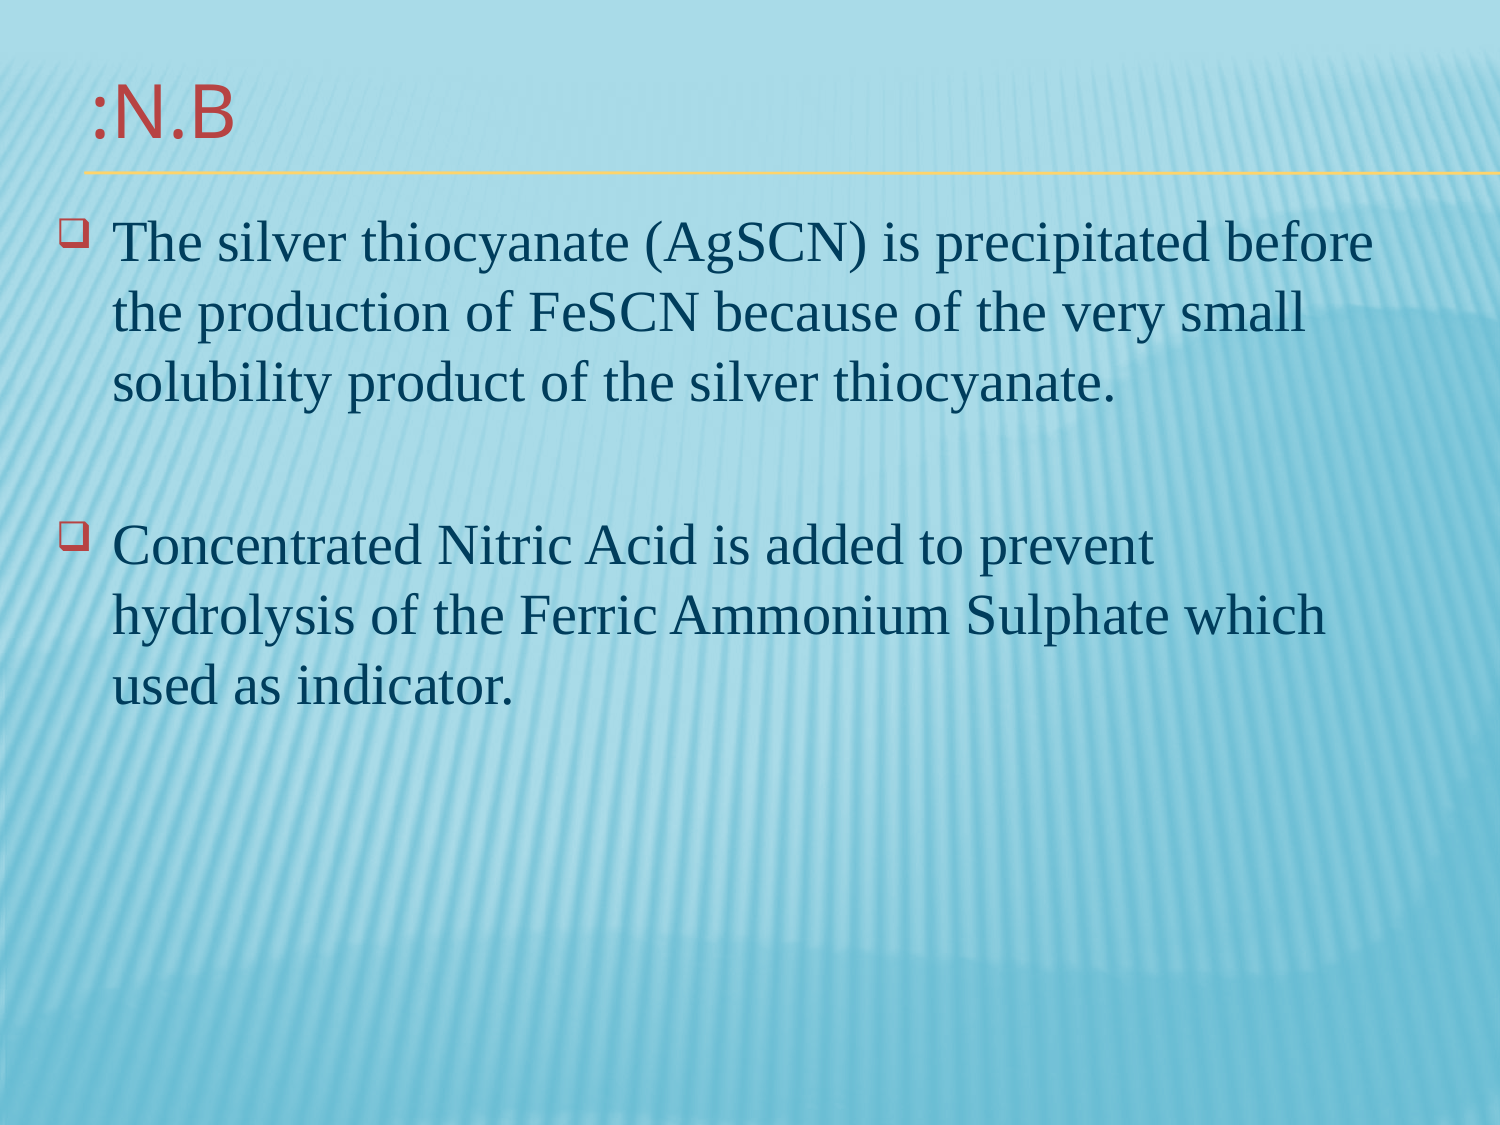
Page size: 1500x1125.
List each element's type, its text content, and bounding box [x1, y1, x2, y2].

list The silver thiocyanate (AgSCN) is precipitated before the production of FeSCN because of the very small solubility product of the silver thiocyanate. Concentrated Nitric Acid is added to prevent hydrolysis of the Ferric Ammonium Sulphate which used as indicator. [41, 196, 1392, 1071]
title N.B: [75, 45, 1425, 173]
